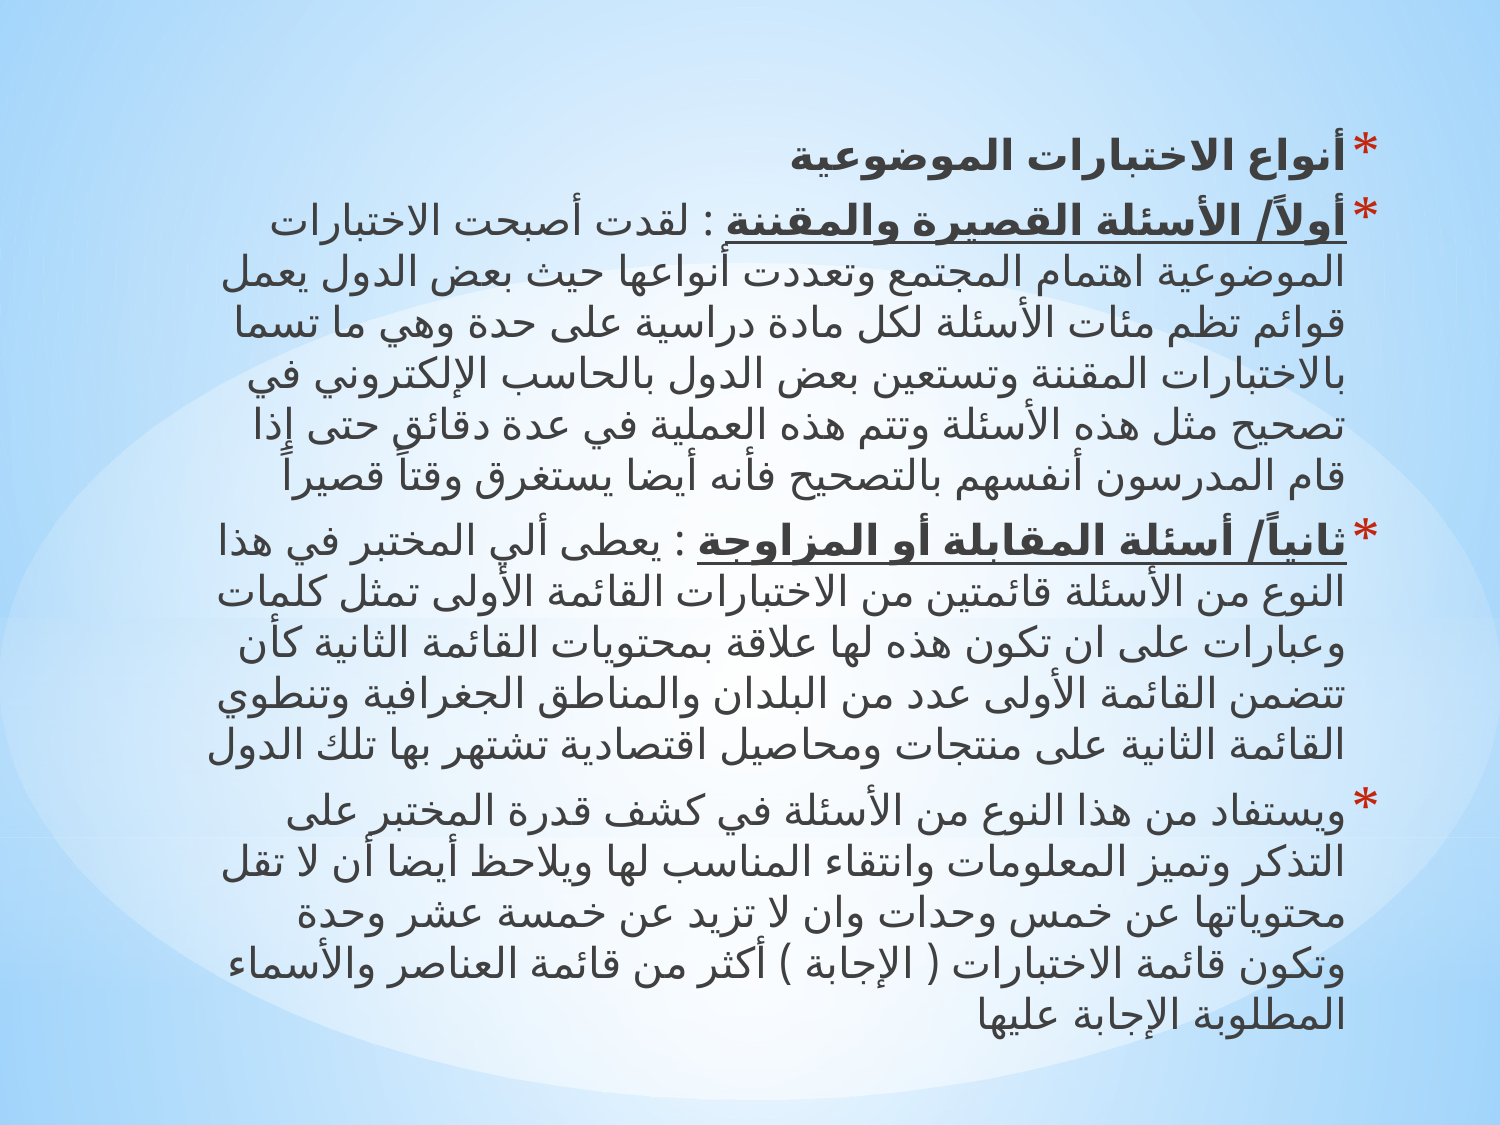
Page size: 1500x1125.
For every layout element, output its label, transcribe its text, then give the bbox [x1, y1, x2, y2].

list أنواع الاختبارات الموضوعية أولاً/ الأسئلة القصيرة والمقننة : لقدت أصبحت الاختبارات الموضوعية اهتمام المجتمع وتعددت أنواعها حيث بعض الدول يعمل قوائم تظم مئات الأسئلة لكل مادة دراسية على حدة وهي ما تسما بالاختبارات المقننة وتستعين بعض الدول بالحاسب الإلكتروني في تصحيح مثل هذه الأسئلة وتتم هذه العملية في عدة دقائق حتى إذا قام المدرسون أنفسهم بالتصحيح فأنه أيضا يستغرق وقتاً قصيراً ثانياً/ أسئلة المقابلة أو المزاوجة : يعطى ألي المختبر في هذا النوع من الأسئلة قائمتين من الاختبارات القائمة الأولى تمثل كلمات وعبارات على ان تكون هذه لها علاقة بمحتويات القائمة الثانية كأن تتضمن القائمة الأولى عدد من البلدان والمناطق الجغرافية وتنطوي القائمة الثانية على منتجات ومحاصيل اقتصادية تشتهر بها تلك الدول ويستفاد من هذا النوع من الأسئلة في كشف قدرة المختبر على التذكر وتميز المعلومات وانتقاء المناسب لها ويلاحظ أيضا أن لا تقل محتوياتها عن خمس وحدات وان لا تزيد عن خمسة عشر وحدة وتكون قائمة الاختبارات ( الإجابة ) أكثر من قائمة العناصر والأسماء المطلوبة الإجابة عليها [187, 120, 1400, 1063]
